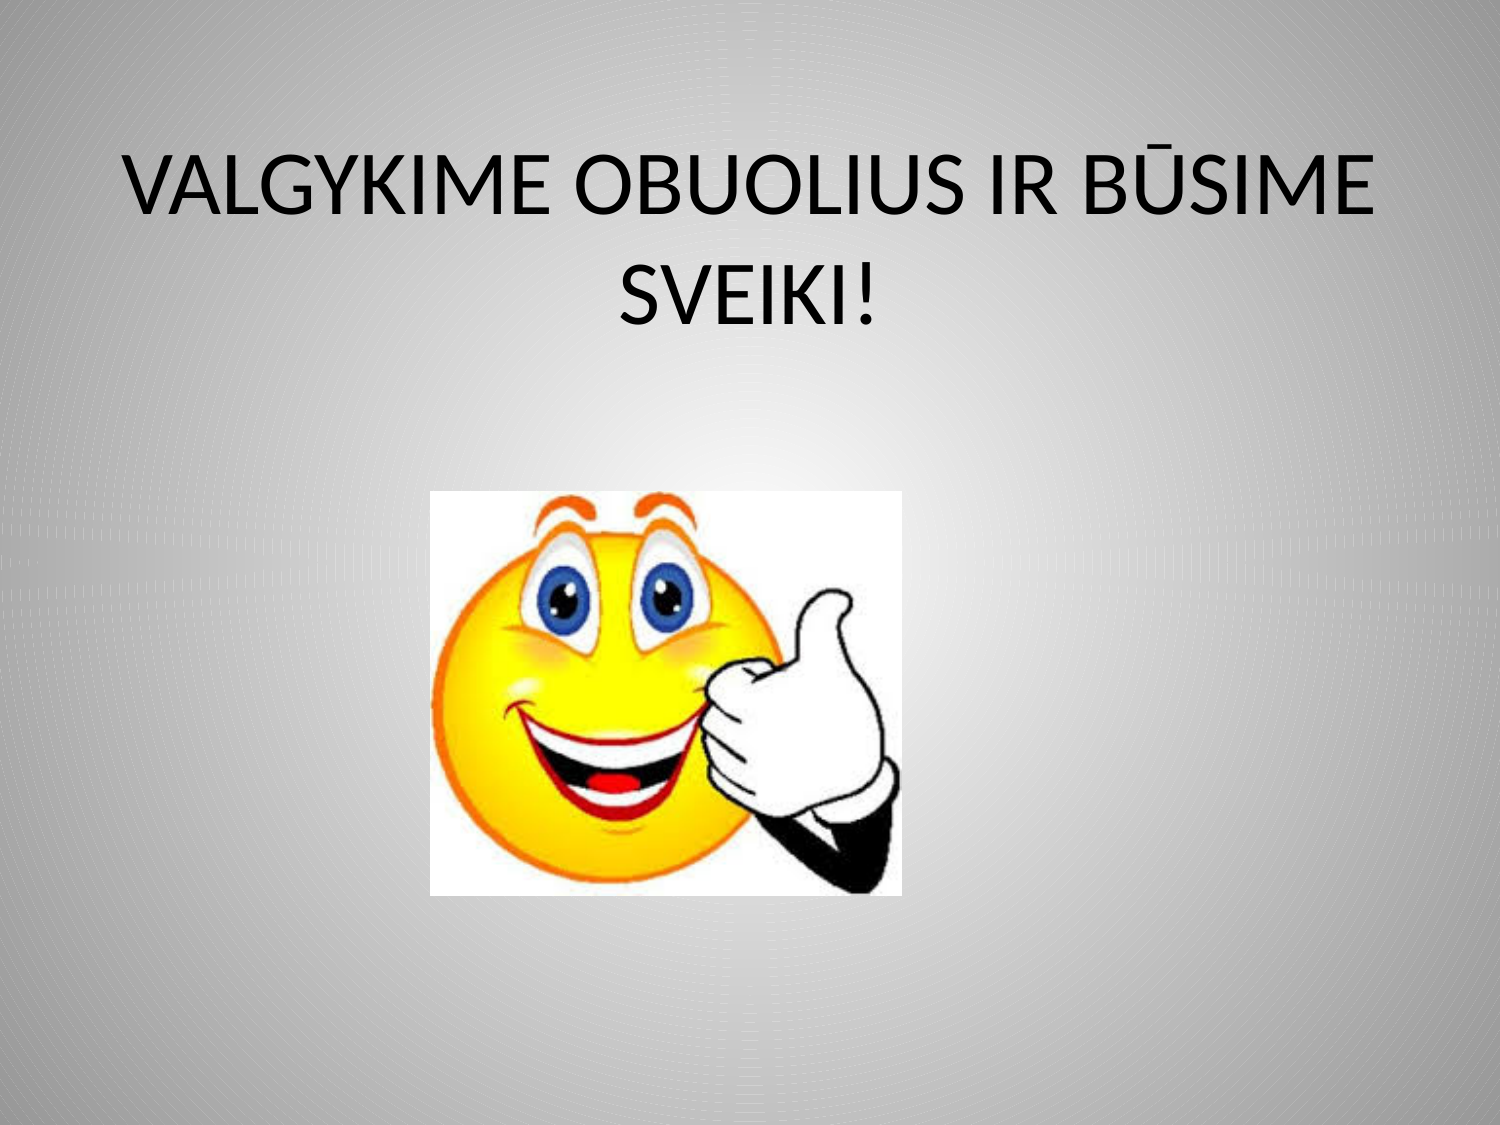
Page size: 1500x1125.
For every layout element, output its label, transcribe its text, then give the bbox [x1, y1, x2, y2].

title VALGYKIME OBUOLIUS IR BŪSIME SVEIKI! [75, 45, 1425, 421]
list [430, 491, 902, 897]
